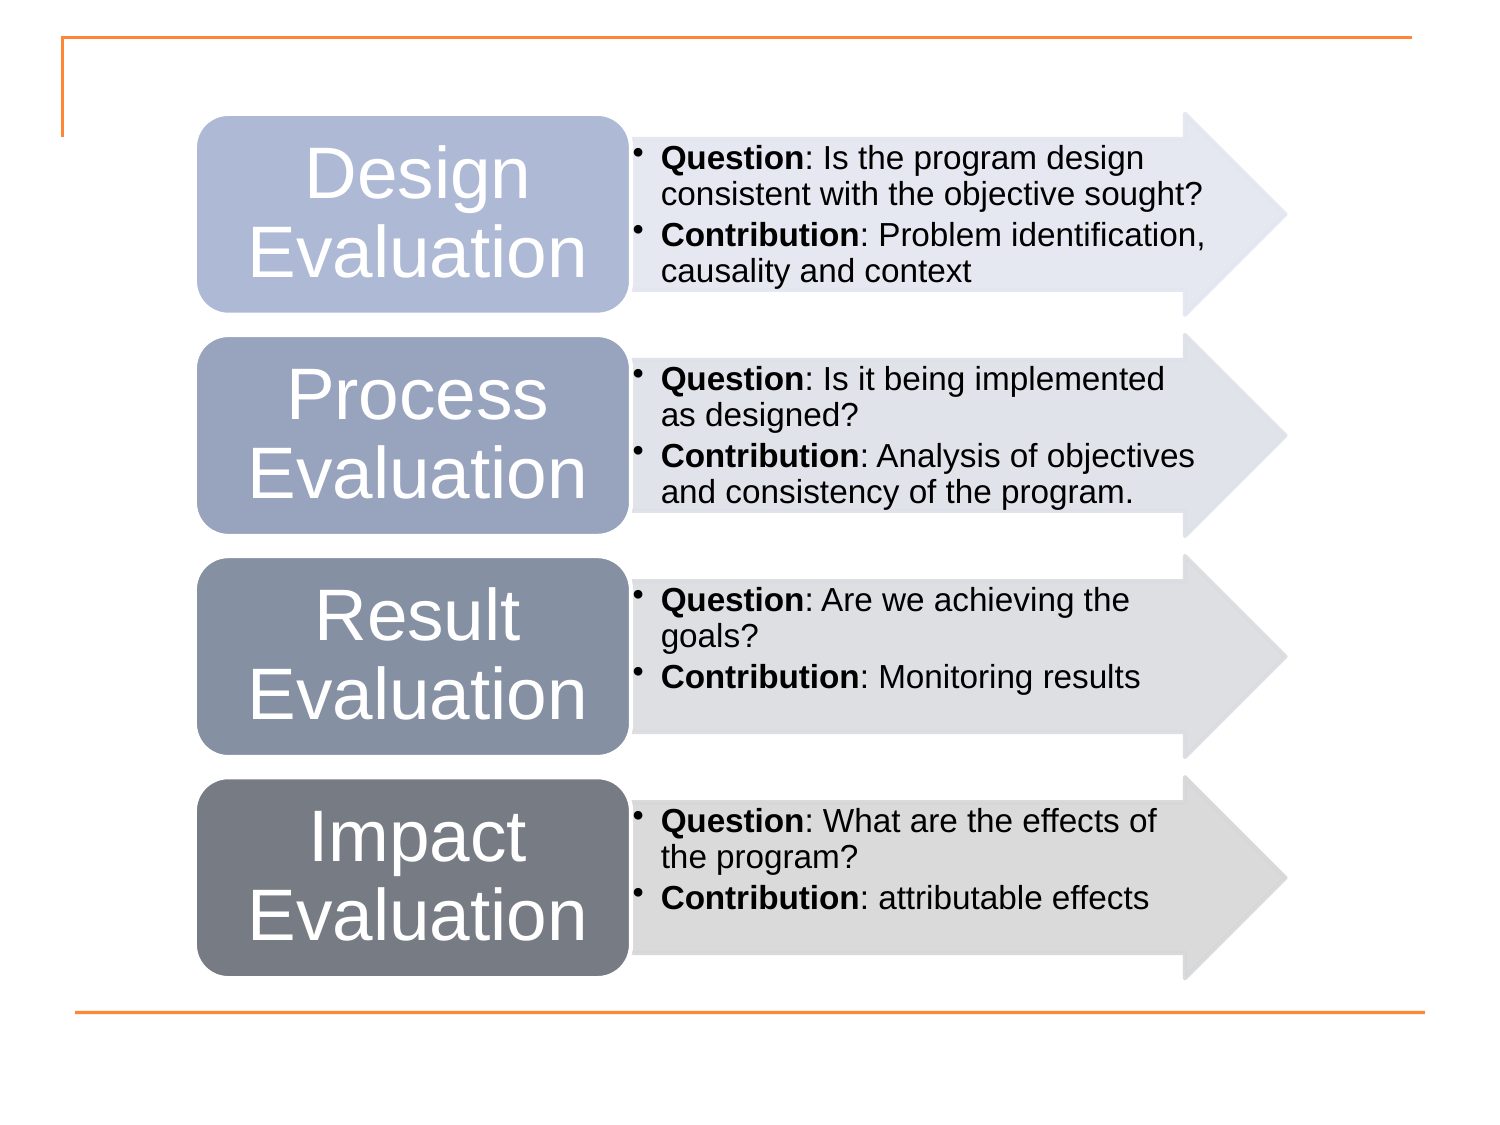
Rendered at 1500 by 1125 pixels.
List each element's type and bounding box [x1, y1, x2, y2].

text_box [194, 113, 1286, 979]
